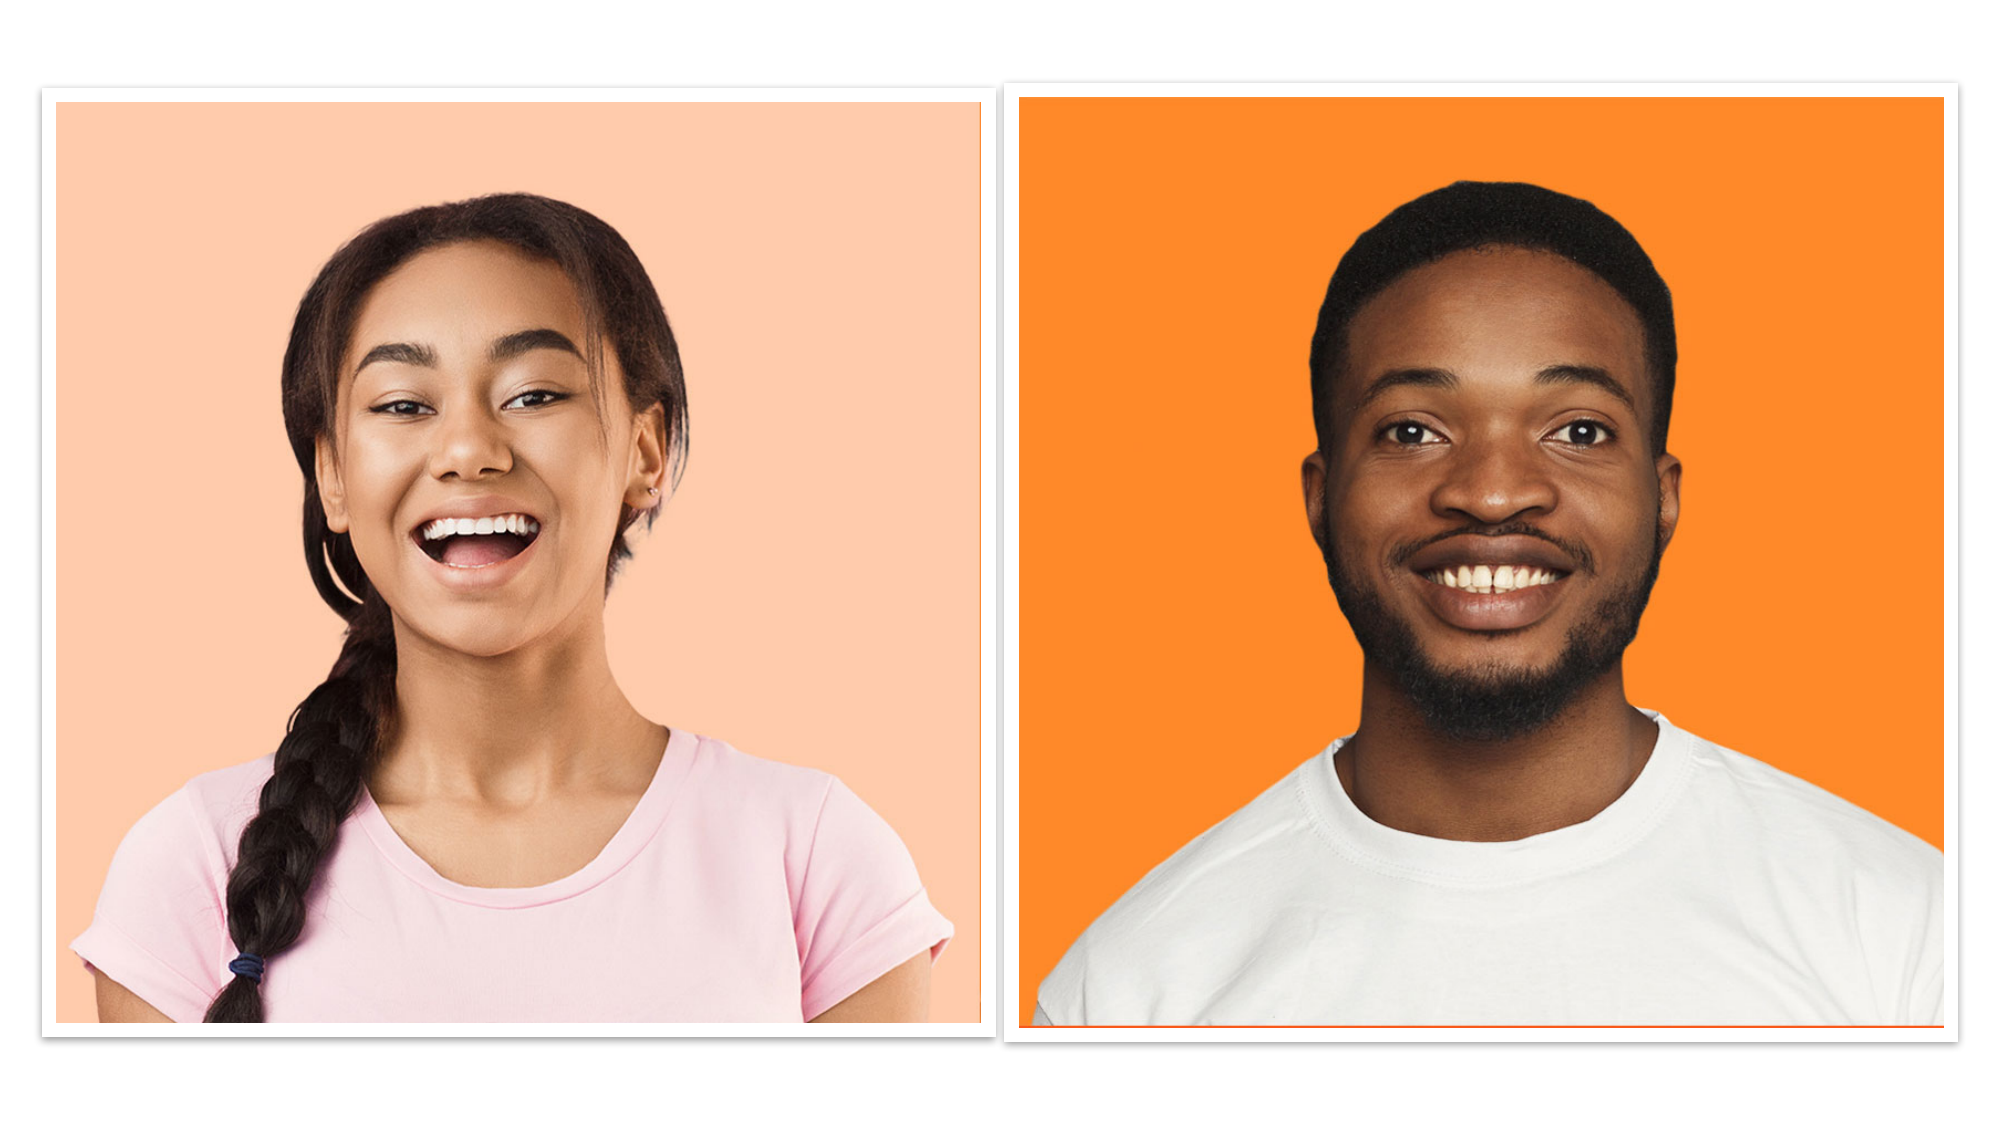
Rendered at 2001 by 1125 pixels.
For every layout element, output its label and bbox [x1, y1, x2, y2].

picture [1018, 96, 1944, 1028]
picture [56, 101, 982, 1023]
